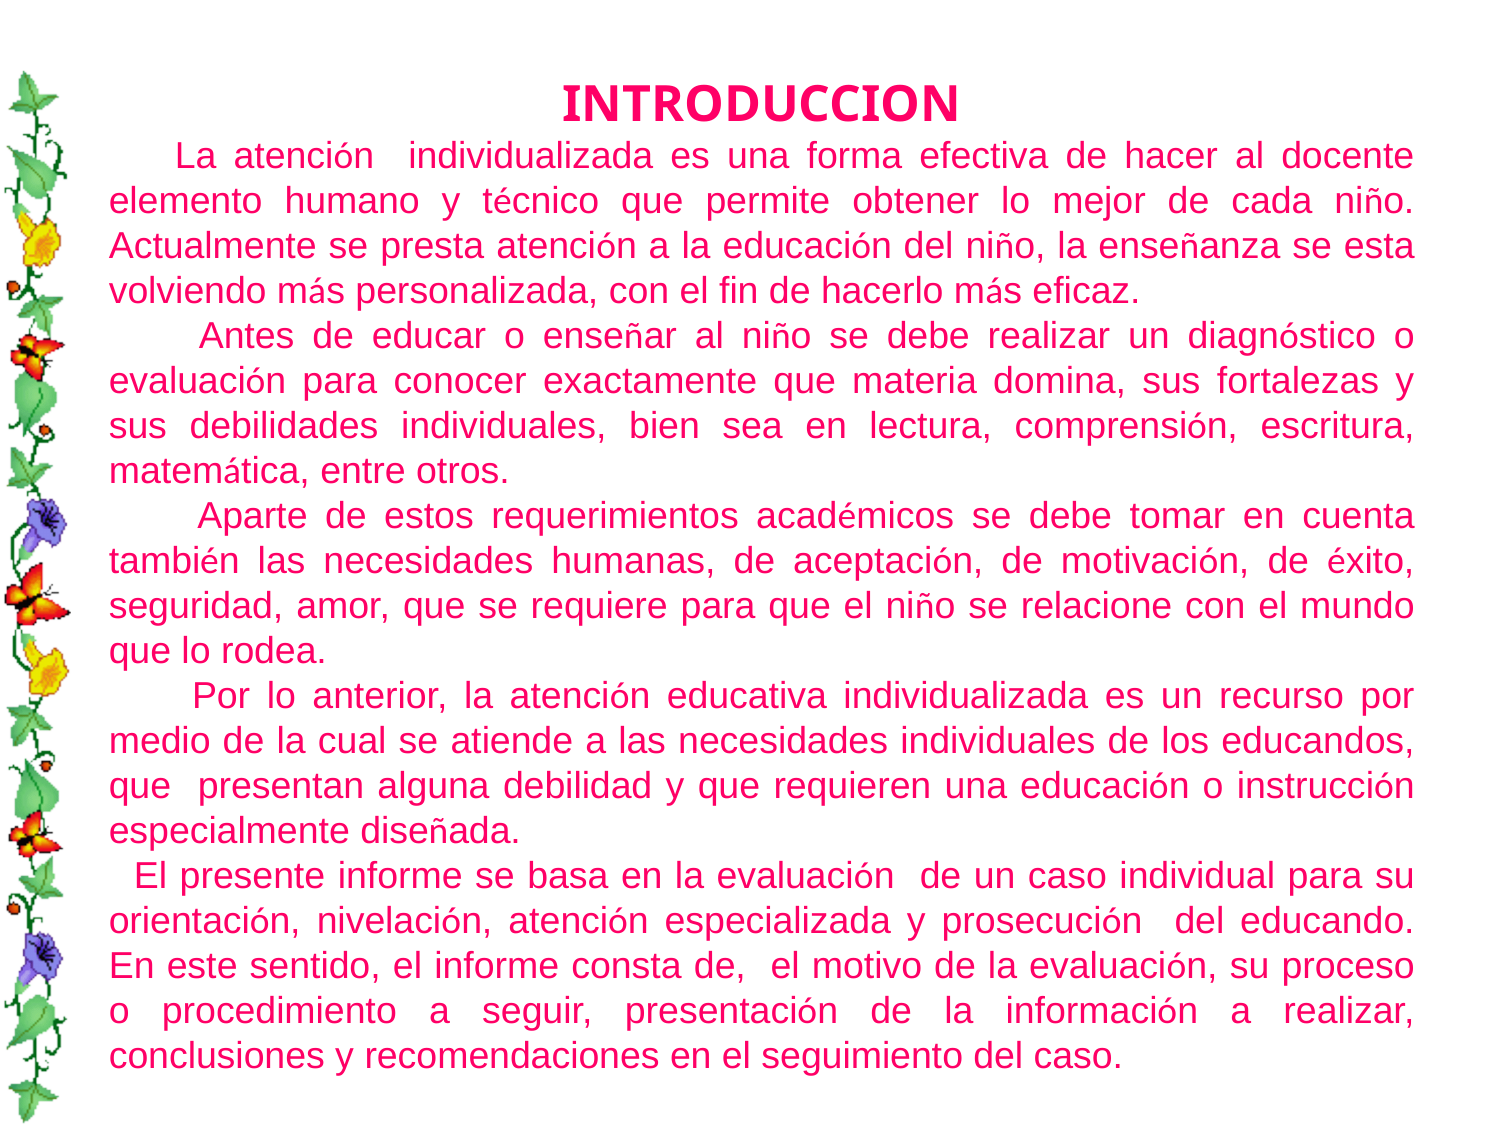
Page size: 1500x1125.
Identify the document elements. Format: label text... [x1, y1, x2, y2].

text_box INTRODUCCION La atención individualizada es una forma efectiva de hacer al docente elemento humano y técnico que permite obtener lo mejor de cada niño. Actualmente se presta atención a la educación del niño, la enseñanza se esta volviendo más personalizada, con el fin de hacerlo más eficaz. Antes de educar o enseñar al niño se debe realizar un diagnóstico o evaluación para conocer exactamente que materia domina, sus fortalezas y sus debilidades individuales, bien sea en lectura, comprensión, escritura, matemática, entre otros. Aparte de estos requerimientos académicos se debe tomar en cuenta también las necesidades humanas, de aceptación, de motivación, de éxito, seguridad, amor, que se requiere para que el niño se relacione con el mundo que lo rodea. Por lo anterior, la atención educativa individualizada es un recurso por medio de la cual se atiende a las necesidades individuales de los educandos, que presentan alguna debilidad y que requieren una educación o instrucción especialmente diseñada. El presente informe se basa en la evaluación de un caso individual para su orientación, nivelación, atención especializada y prosecución del educando. En este sentido, el informe consta de, el motivo de la evaluación, su proceso o procedimiento a seguir, presentación de la información a realizar, conclusiones y recomendaciones en el seguimiento del caso. [93, 63, 1430, 1084]
picture [0, 71, 563, 1124]
